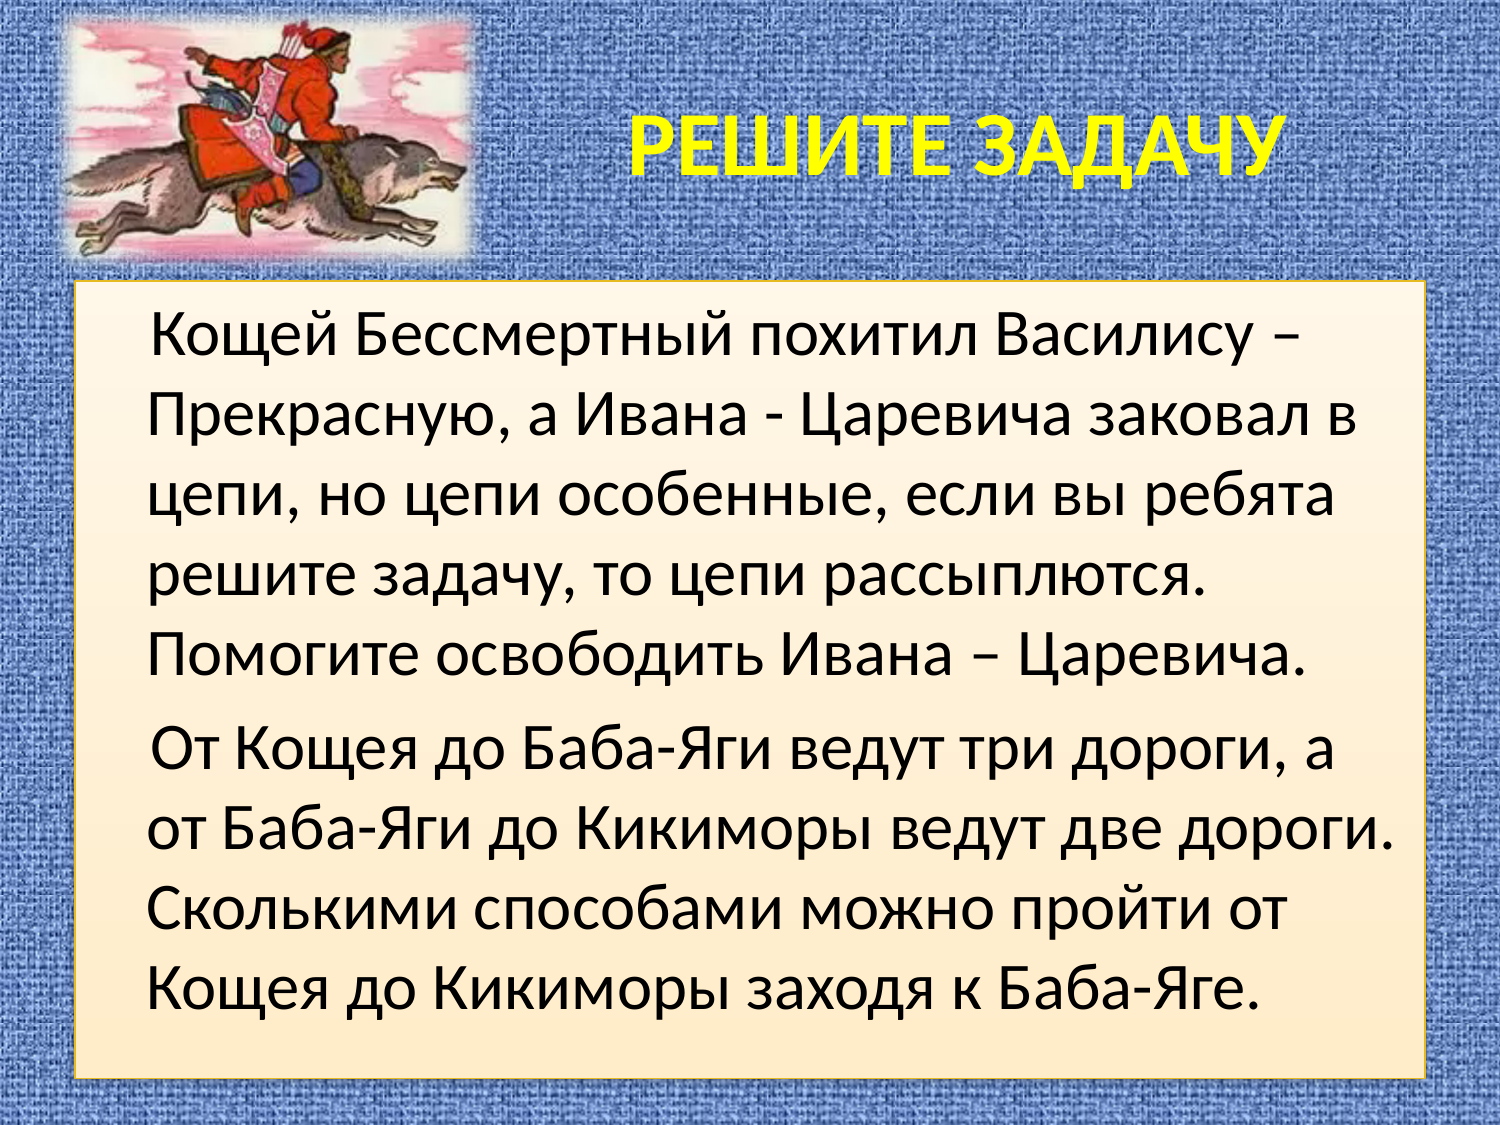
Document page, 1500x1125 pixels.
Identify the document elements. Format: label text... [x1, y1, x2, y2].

title РЕШИТЕ ЗАДАЧУ [493, 45, 1425, 233]
picture [0, 0, 1500, 1125]
list Кощей Бессмертный похитил Василису –Прекрасную, а Ивана - Царевича заковал в цепи, но цепи особенные, если вы ребята решите задачу, то цепи рассыплются. Помогите освободить Ивана – Царевича. От Кощея до Баба-Яги ведут три дороги, а от Баба-Яги до Кикиморы ведут две дороги. Сколькими способами можно пройти от Кощея до Кикиморы заходя к Баба-Яге. [74, 280, 1426, 1079]
